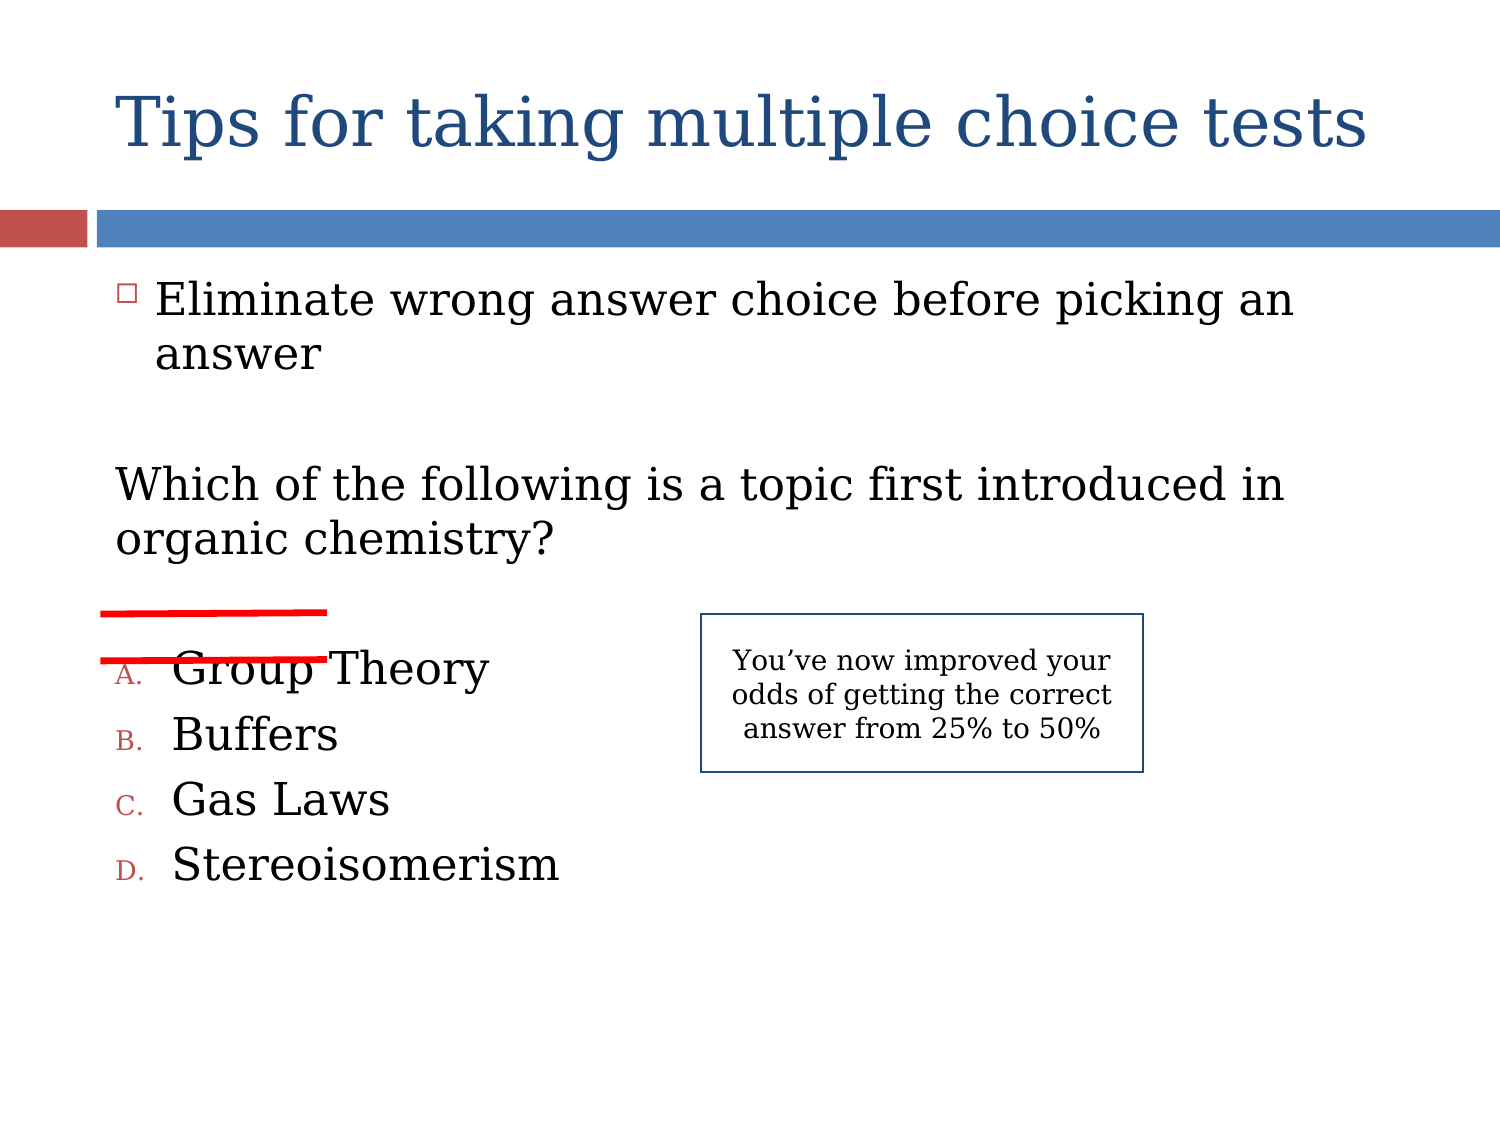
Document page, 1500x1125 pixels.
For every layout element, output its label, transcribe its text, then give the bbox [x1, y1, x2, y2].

list Eliminate wrong answer choice before picking an answer Which of the following is a topic first introduced in organic chemistry? Group Theory Buffers Gas Laws Stereoisomerism [100, 262, 1438, 1000]
title Tips for taking multiple choice tests [100, 37, 1438, 200]
text_box You’ve now improved your odds of getting the correct answer from 25% to 50% [700, 613, 1144, 773]
